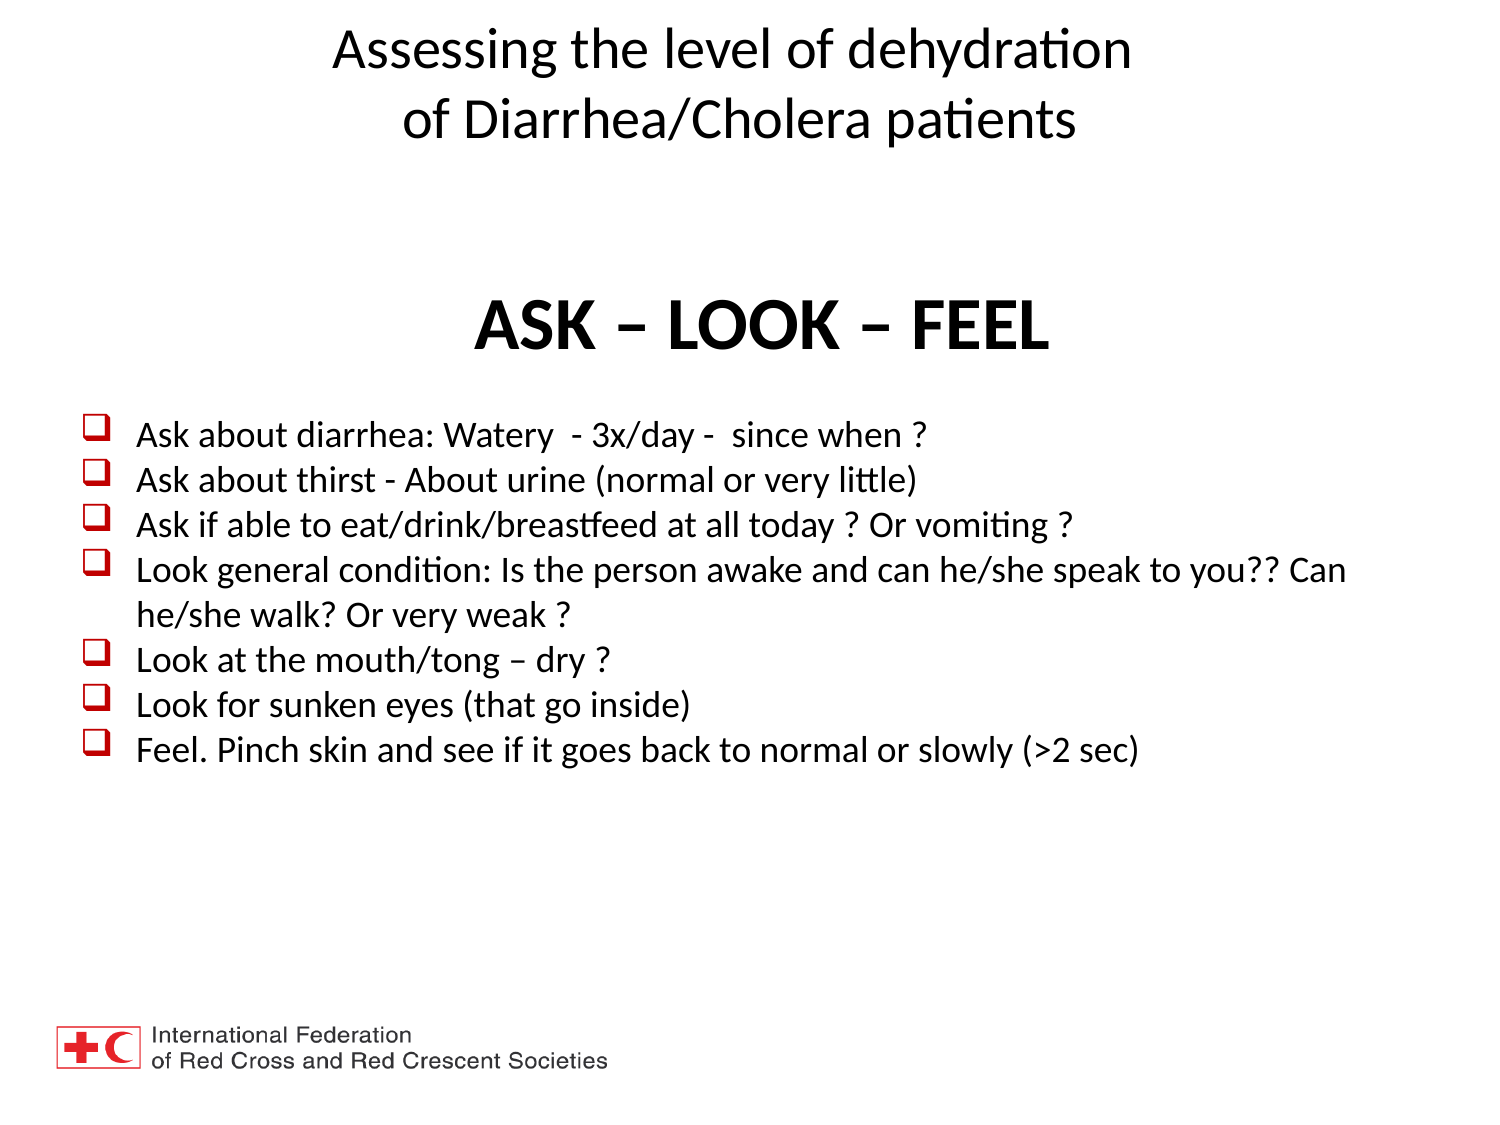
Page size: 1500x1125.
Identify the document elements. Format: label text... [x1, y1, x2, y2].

picture [52, 1022, 614, 1071]
list ASK – LOOK – FEEL Ask about diarrhea: Watery - 3x/day - since when ? Ask about thirst - About urine (normal or very little) Ask if able to eat/drink/breastfeed at all today ? Or vomiting ? Look general condition: Is the person awake and can he/she speak to you?? Can he/she walk? Or very weak ? Look at the mouth/tong – dry ? Look for sunken eyes (that go inside) Feel. Pinch skin and see if it goes back to normal or slowly (>2 sec) [64, 267, 1461, 953]
title Assessing the level of dehydration of Diarrhea/Cholera patients [64, 0, 1415, 174]
